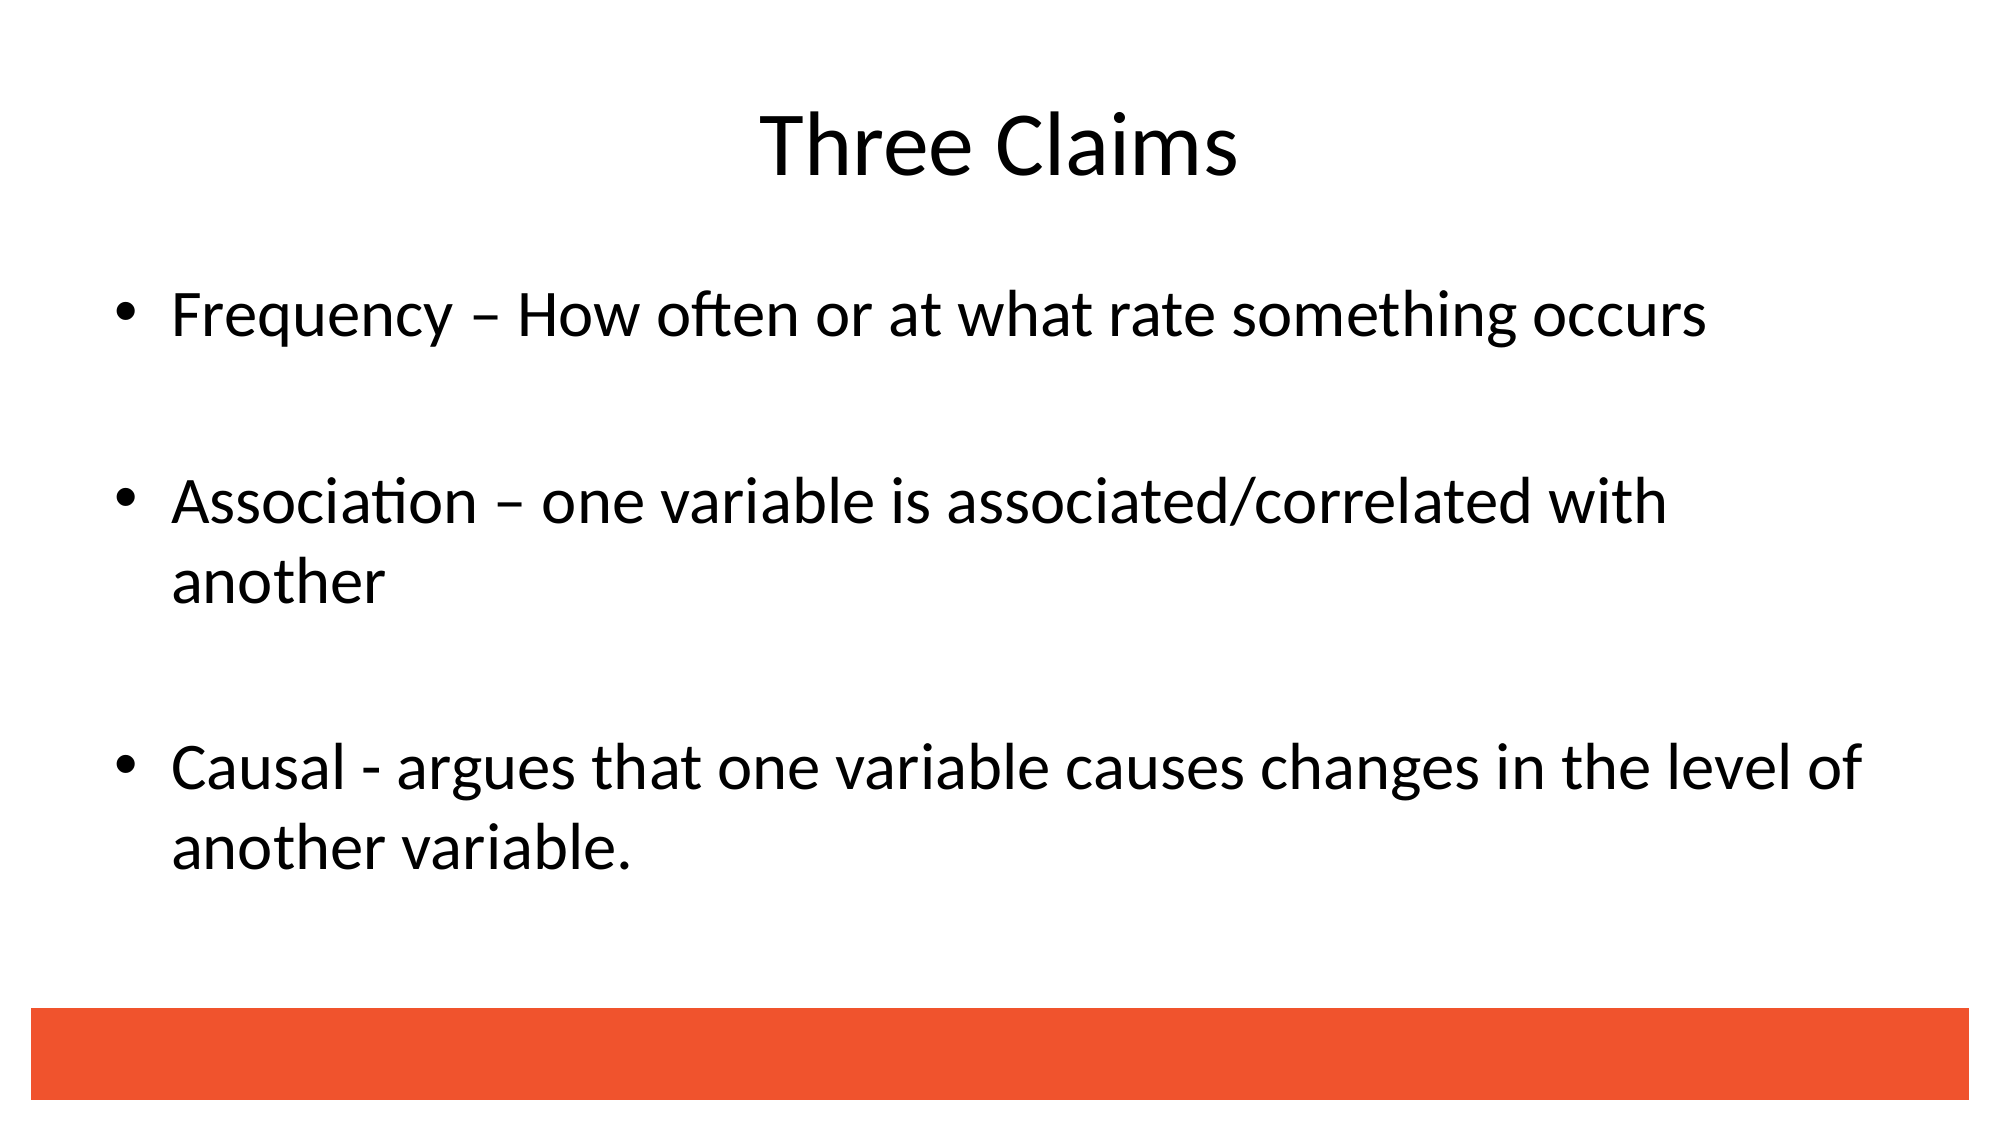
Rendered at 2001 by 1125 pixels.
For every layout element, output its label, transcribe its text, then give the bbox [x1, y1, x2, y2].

list Frequency – How often or at what rate something occurs Association – one variable is associated/correlated with another Causal - argues that one variable causes changes in the level of another variable. [99, 262, 1900, 1005]
title Three Claims [99, 45, 1900, 233]
